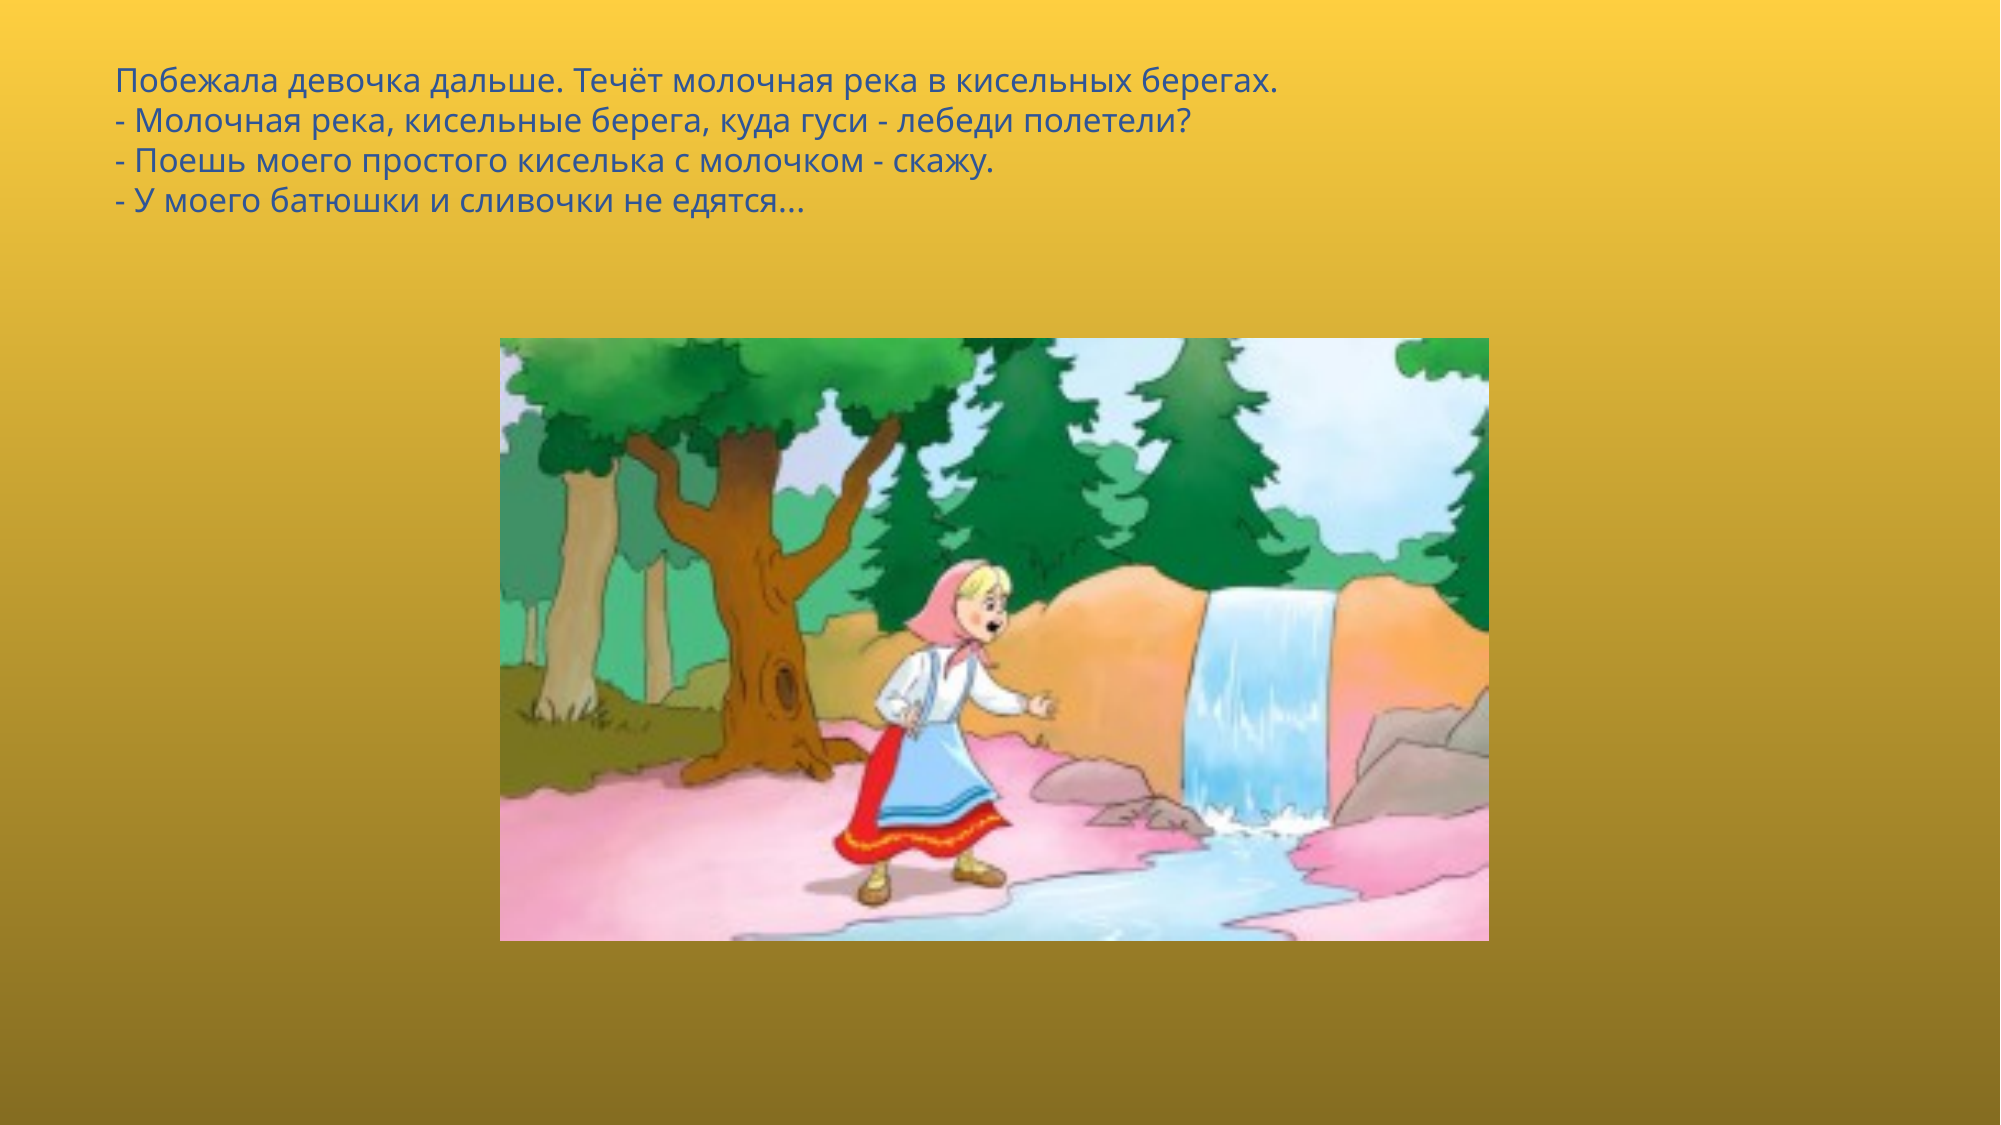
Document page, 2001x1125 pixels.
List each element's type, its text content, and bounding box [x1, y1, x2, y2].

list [500, 338, 1489, 942]
title Побежала девочка дальше. Течёт молочная река в кисельных берегах. - Молочная река, кисельные берега, куда гуси - лебеди полетели? - Поешь моего простого киселька с молочком - скажу. - У моего батюшки и сливочки не едятся... [99, 44, 1901, 233]
